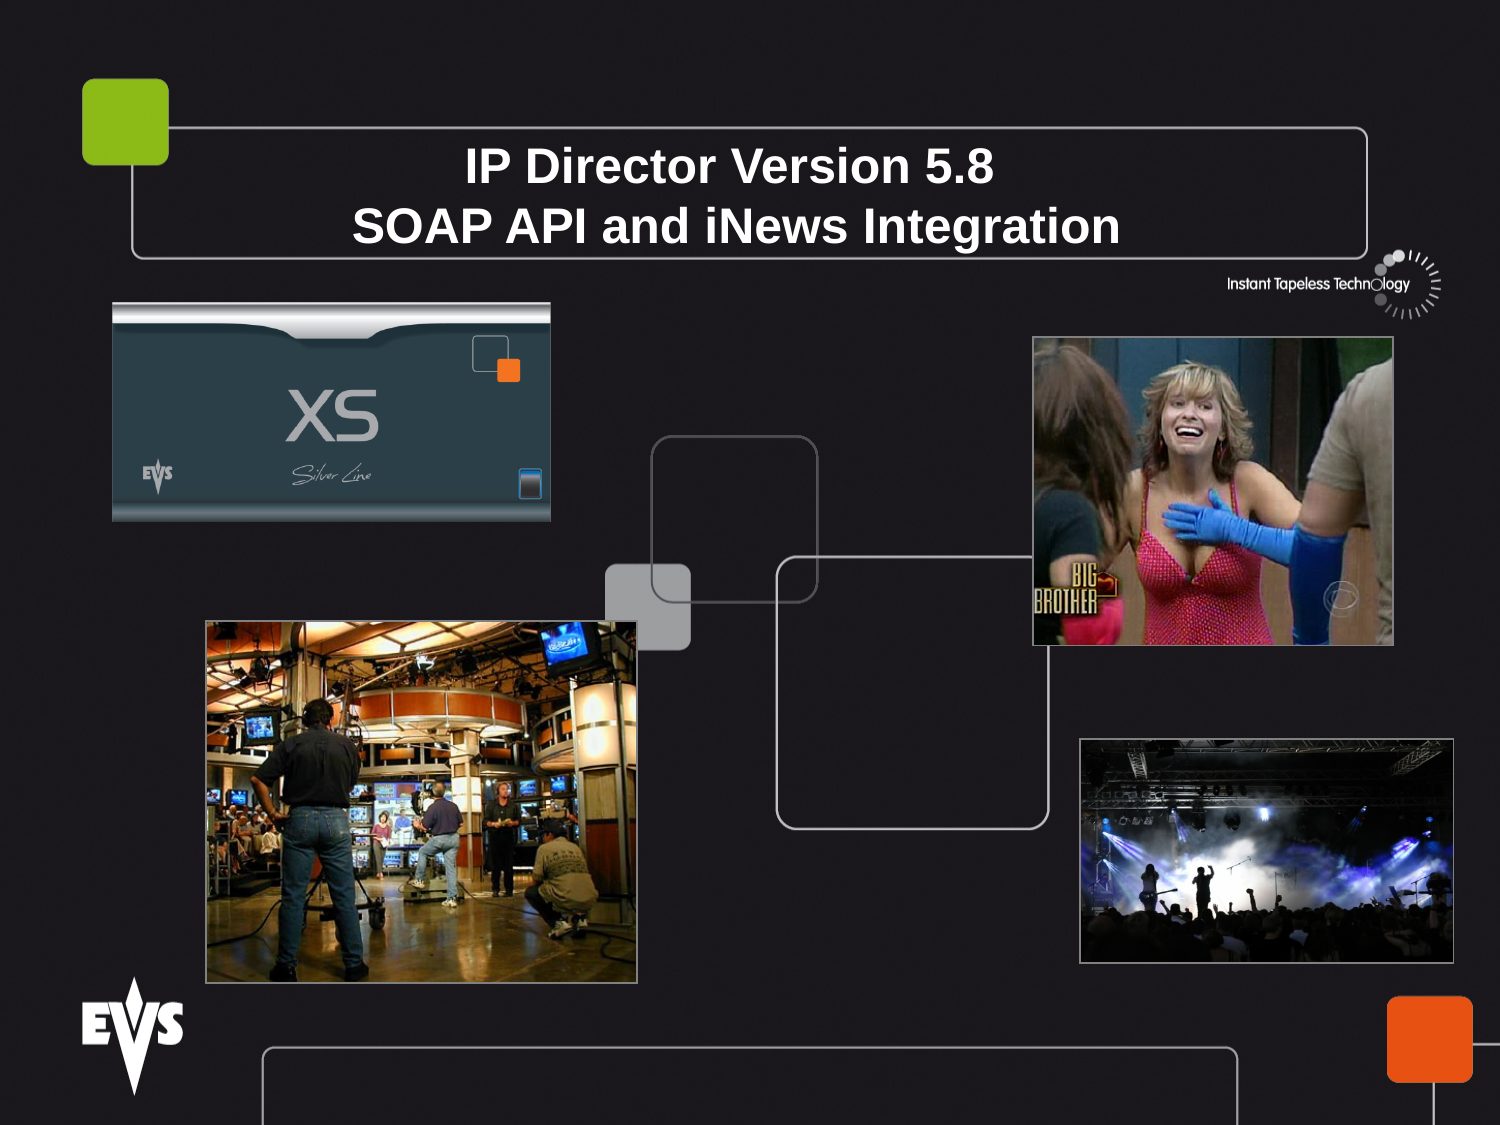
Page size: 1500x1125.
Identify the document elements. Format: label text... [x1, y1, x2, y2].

title IP Director Version 5.8 SOAP API and iNews Integration [175, 128, 1298, 258]
picture [0, 0, 1500, 1125]
